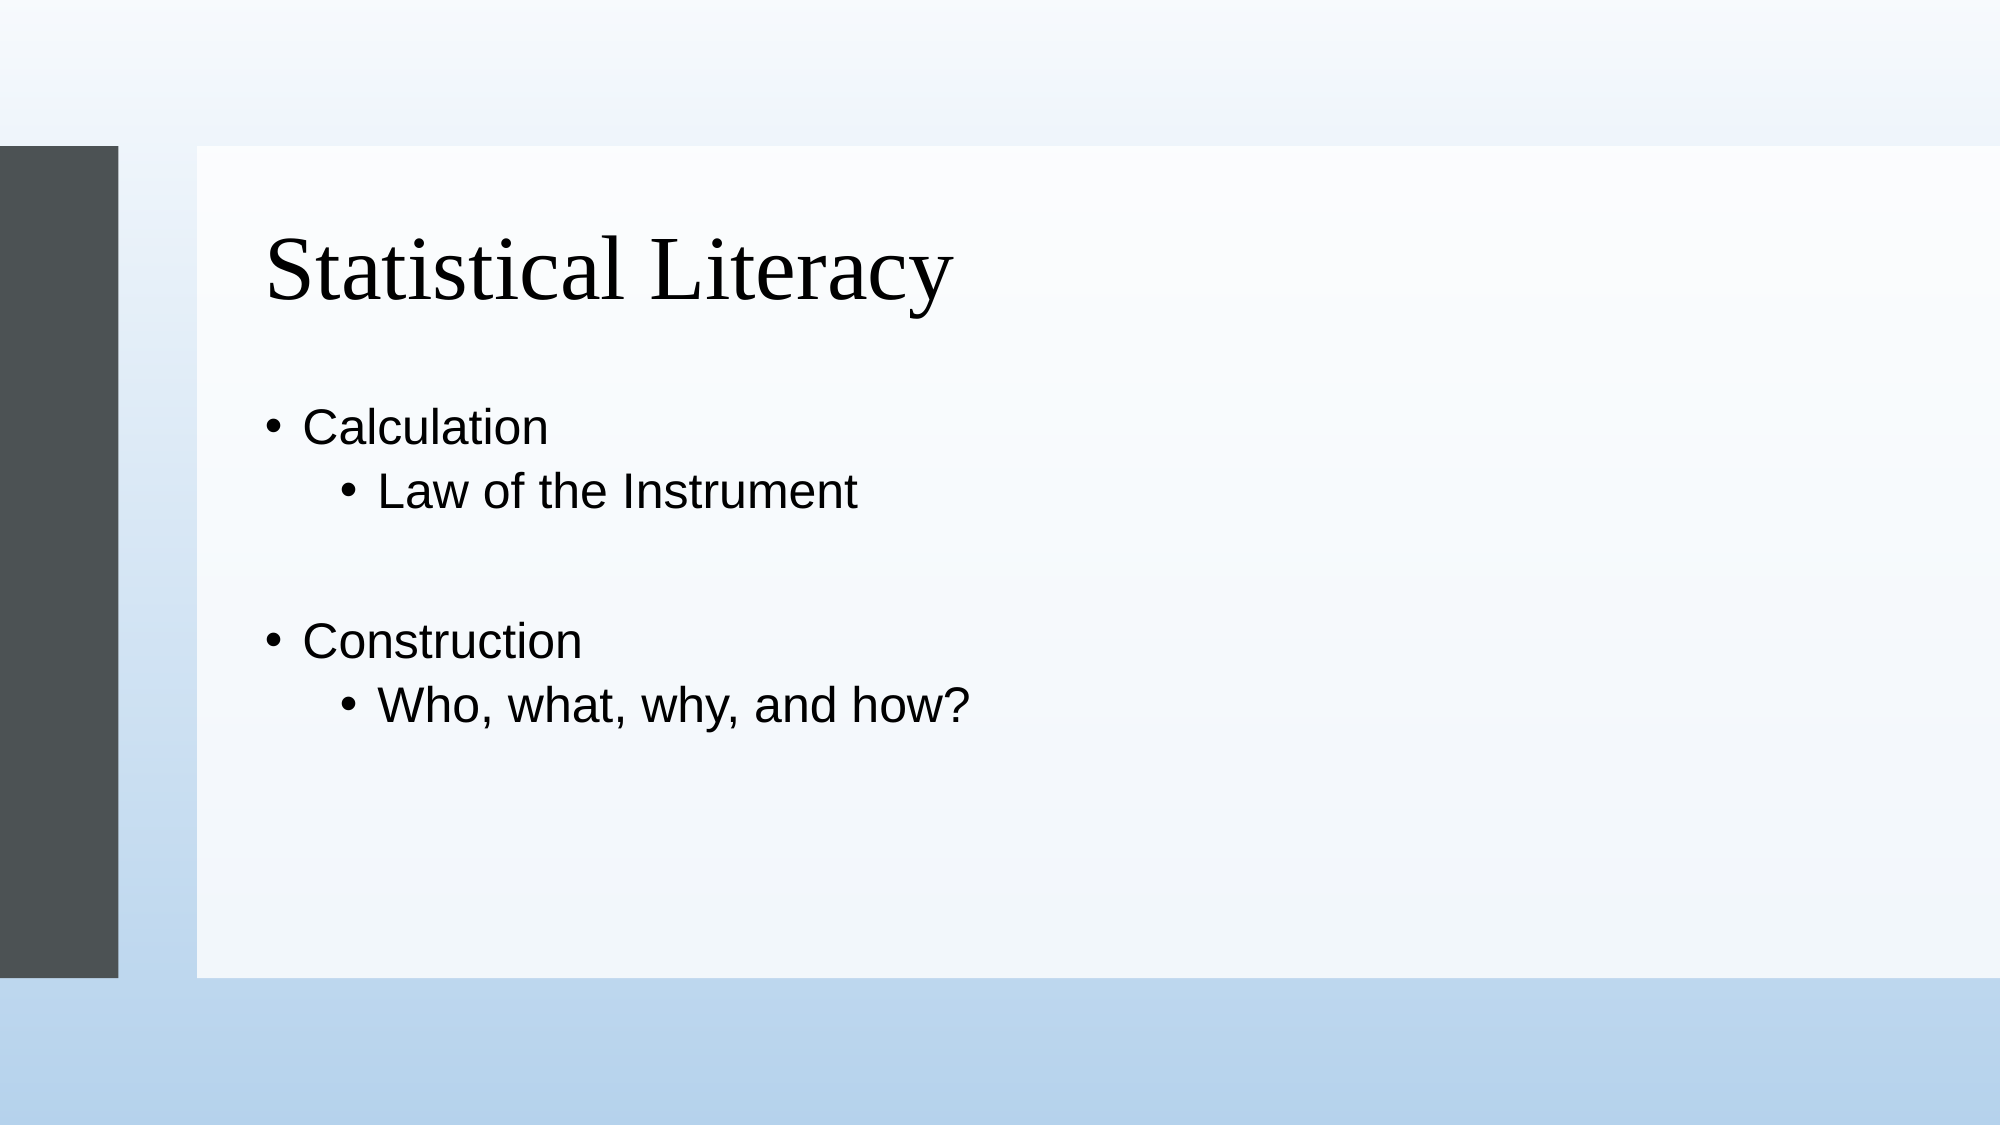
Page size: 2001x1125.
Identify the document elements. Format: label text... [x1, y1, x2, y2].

text_box [196, 145, 2000, 979]
list Calculation Law of the Instrument Construction Who, what, why, and how? [249, 393, 1803, 952]
text_box [0, 0, 2000, 1125]
text_box [0, 145, 119, 979]
title Statistical Literacy [249, 172, 1803, 368]
